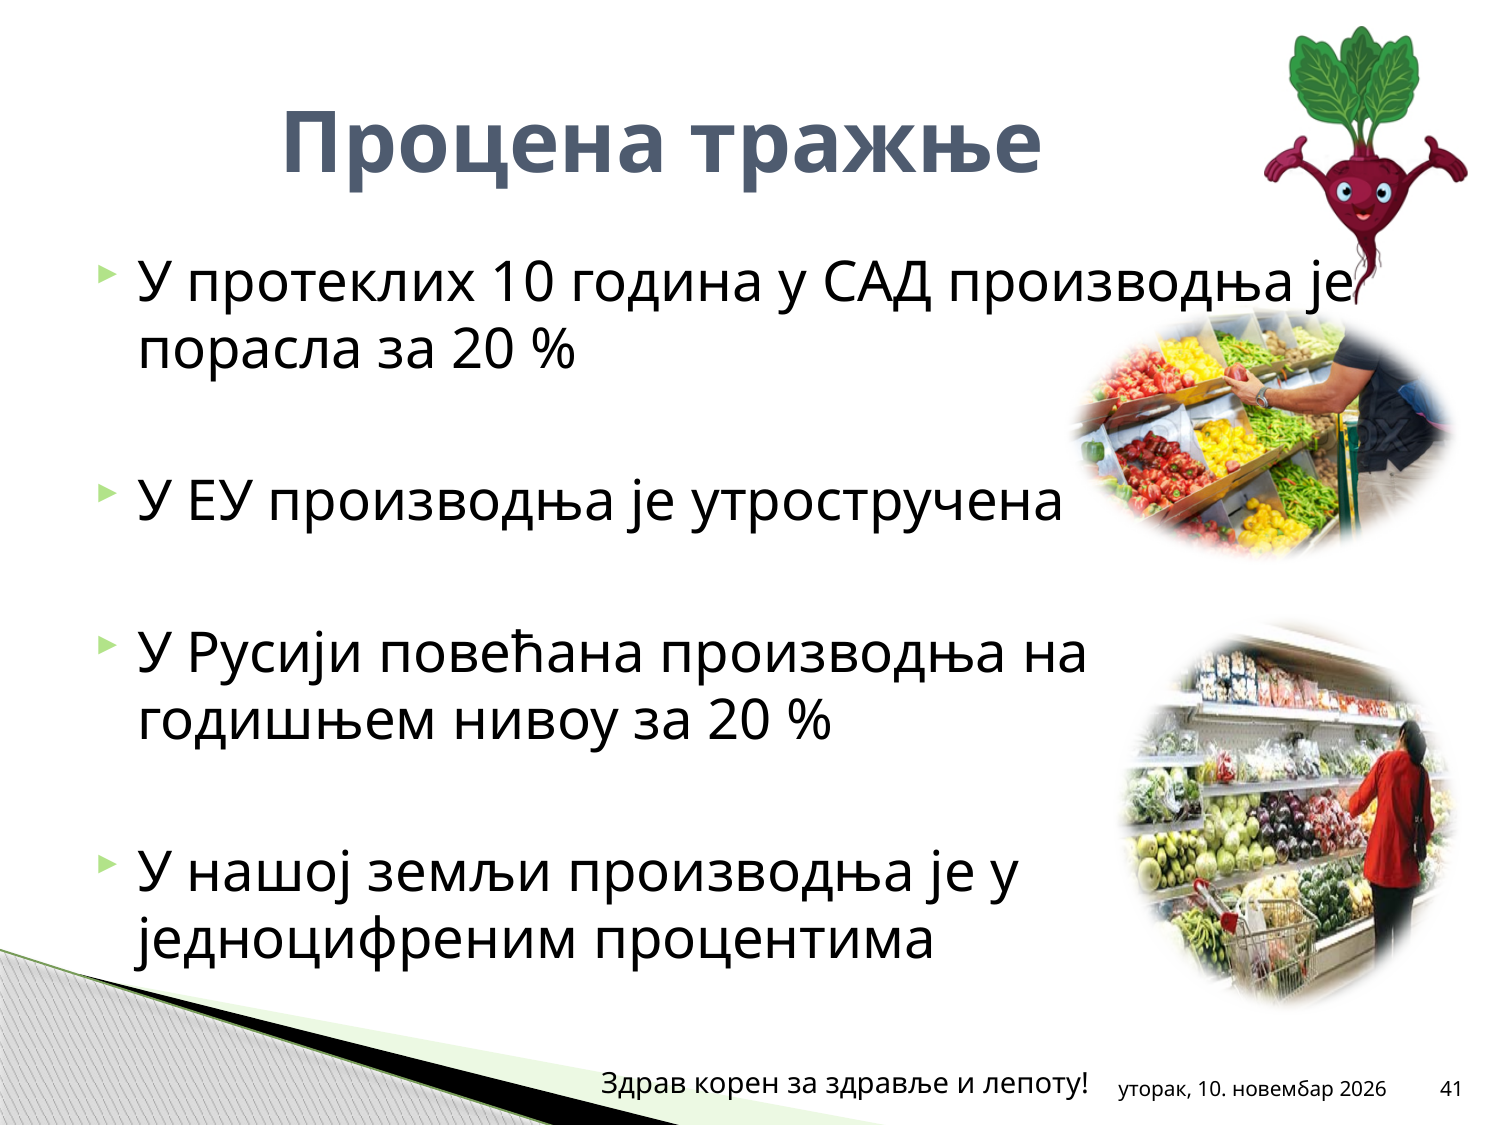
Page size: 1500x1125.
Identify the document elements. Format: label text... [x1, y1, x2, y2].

picture [1112, 612, 1463, 1016]
slide_number 41 [1418, 1051, 1479, 1112]
title Процена тражње [75, 45, 1250, 233]
footer Здрав корен за здравље и лепоту! [575, 1051, 1105, 1112]
picture [1062, 24, 1471, 567]
slide_number среда, 31. октобар 2012 [1105, 1051, 1418, 1112]
list У протеклих 10 година у САД производња је порасла за 20 % У ЕУ производња је утростручена У Русији повећана производња на годишњем нивоу за 20 % У нашој земљи производња је у једноцифреним процентима [62, 237, 1413, 980]
